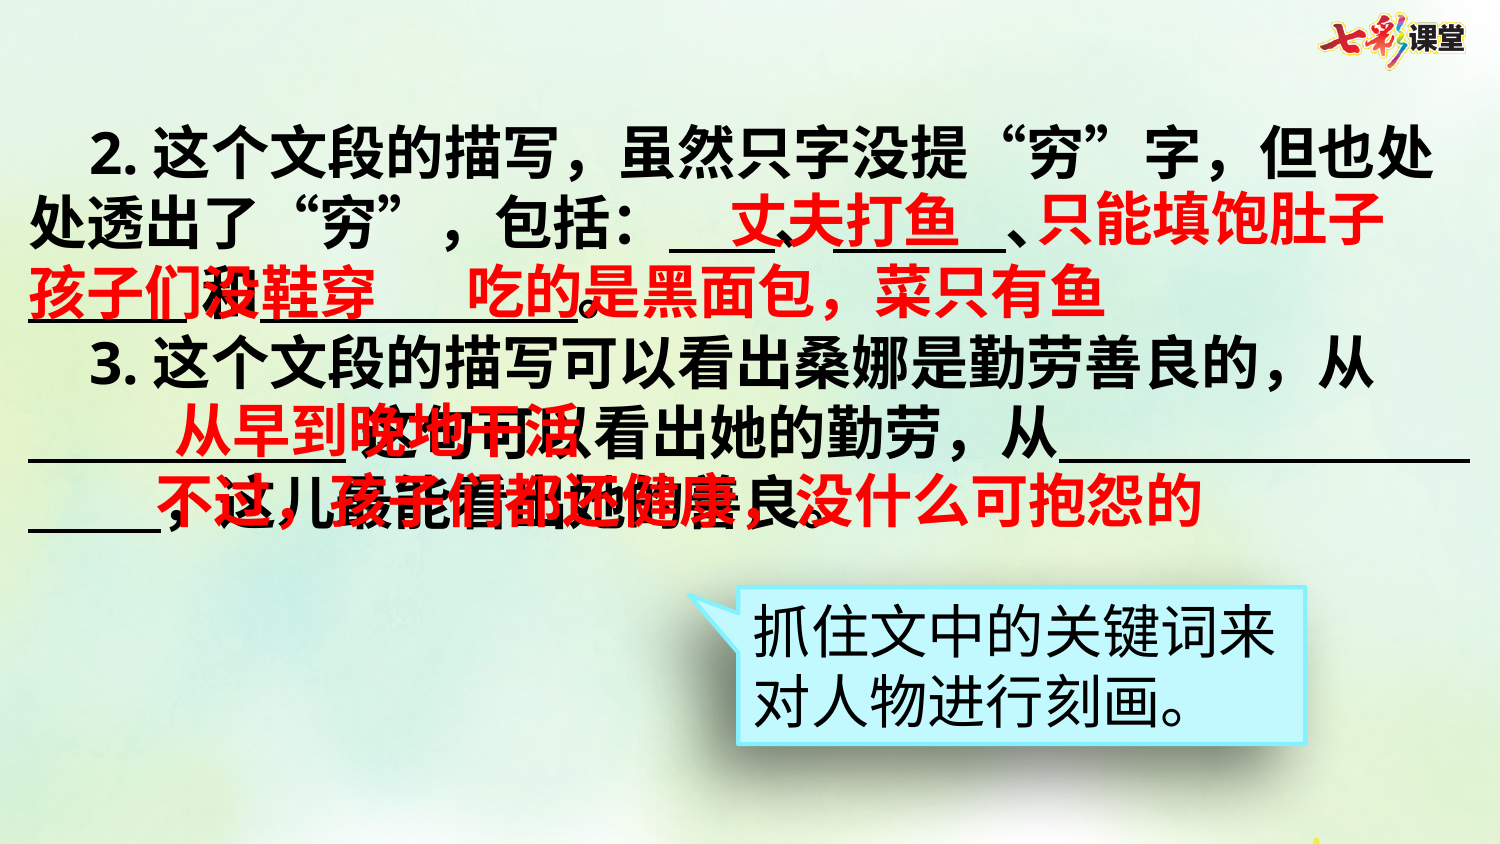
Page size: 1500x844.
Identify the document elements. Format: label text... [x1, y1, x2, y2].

text_box 丈夫打鱼 [714, 176, 1021, 247]
text_box 吃的是黑面包，菜只有鱼 [451, 247, 1152, 333]
text_box 孩子们没鞋穿 [13, 248, 443, 334]
text_box 不过，孩子们都还健康，没什么可抱怨的 [140, 456, 1266, 542]
text_box 只能填饱肚子 [1021, 174, 1422, 260]
picture [0, 0, 1500, 844]
text_box 2.这个文段的描写，虽然只字没提“穷”字，但也处处透出了“穷”，包括： 、 、 和 。 3.这个文段的描写可以看出桑娜是勤劳善良的，从 这句可以看出她的勤劳，从 ，这儿最能看出她的善良。 [13, 108, 1487, 544]
text_box 从早到晚地干活 [159, 386, 672, 456]
text_box 抓住文中的关键词来对人物进行刻画。 [687, 585, 1308, 747]
text_box [630, 548, 1268, 599]
